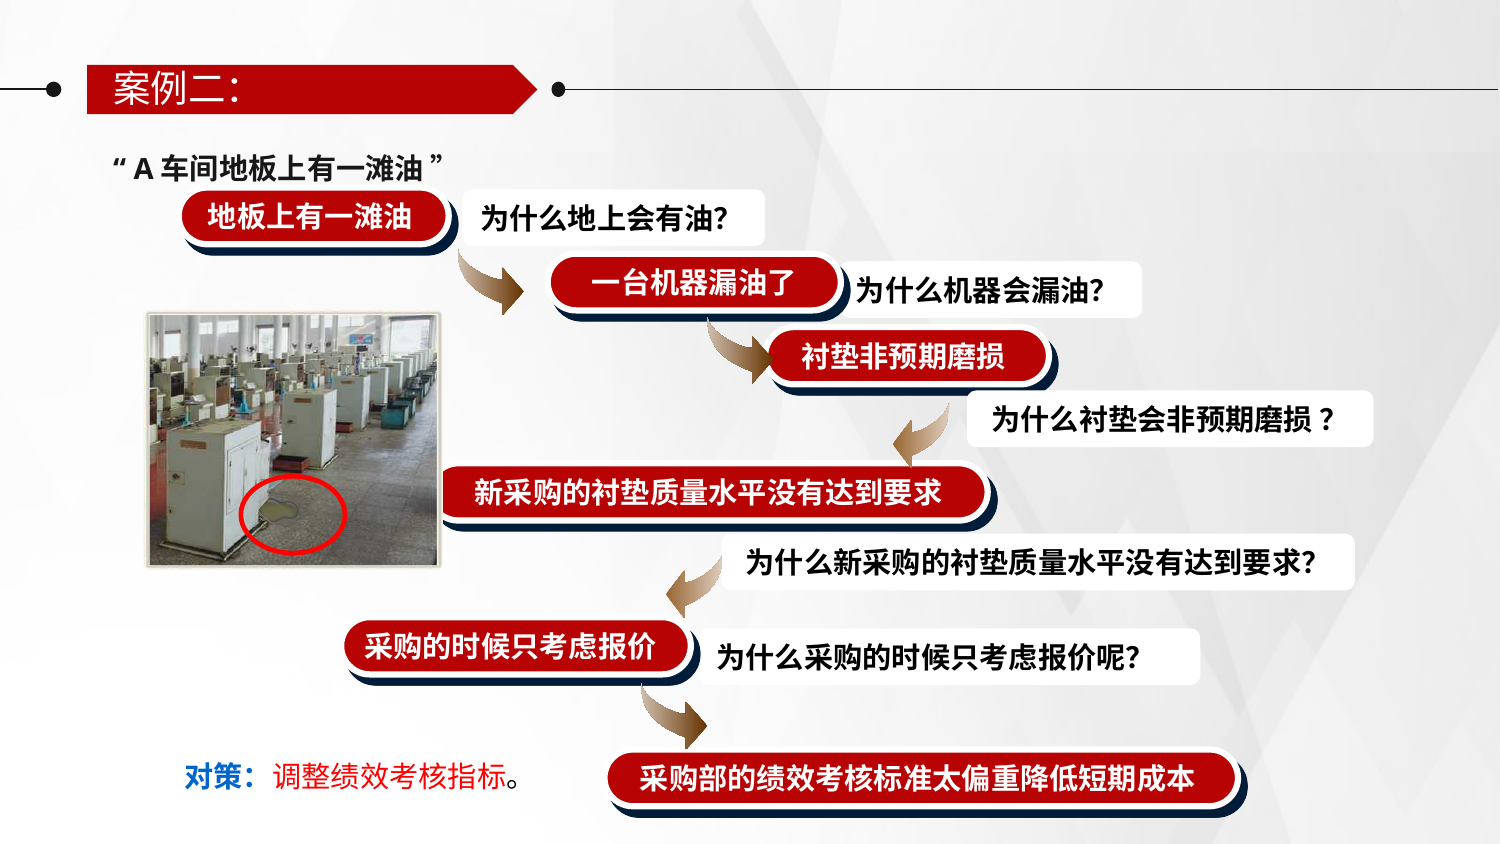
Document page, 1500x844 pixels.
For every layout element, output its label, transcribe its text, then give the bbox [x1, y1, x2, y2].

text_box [23, 59, 36, 120]
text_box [553, 83, 1499, 96]
text_box “ A车间地板上有一滩油 ” [98, 125, 1455, 193]
text_box [85, 62, 98, 117]
text_box 案例二： [98, 57, 538, 118]
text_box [143, 187, 1374, 807]
